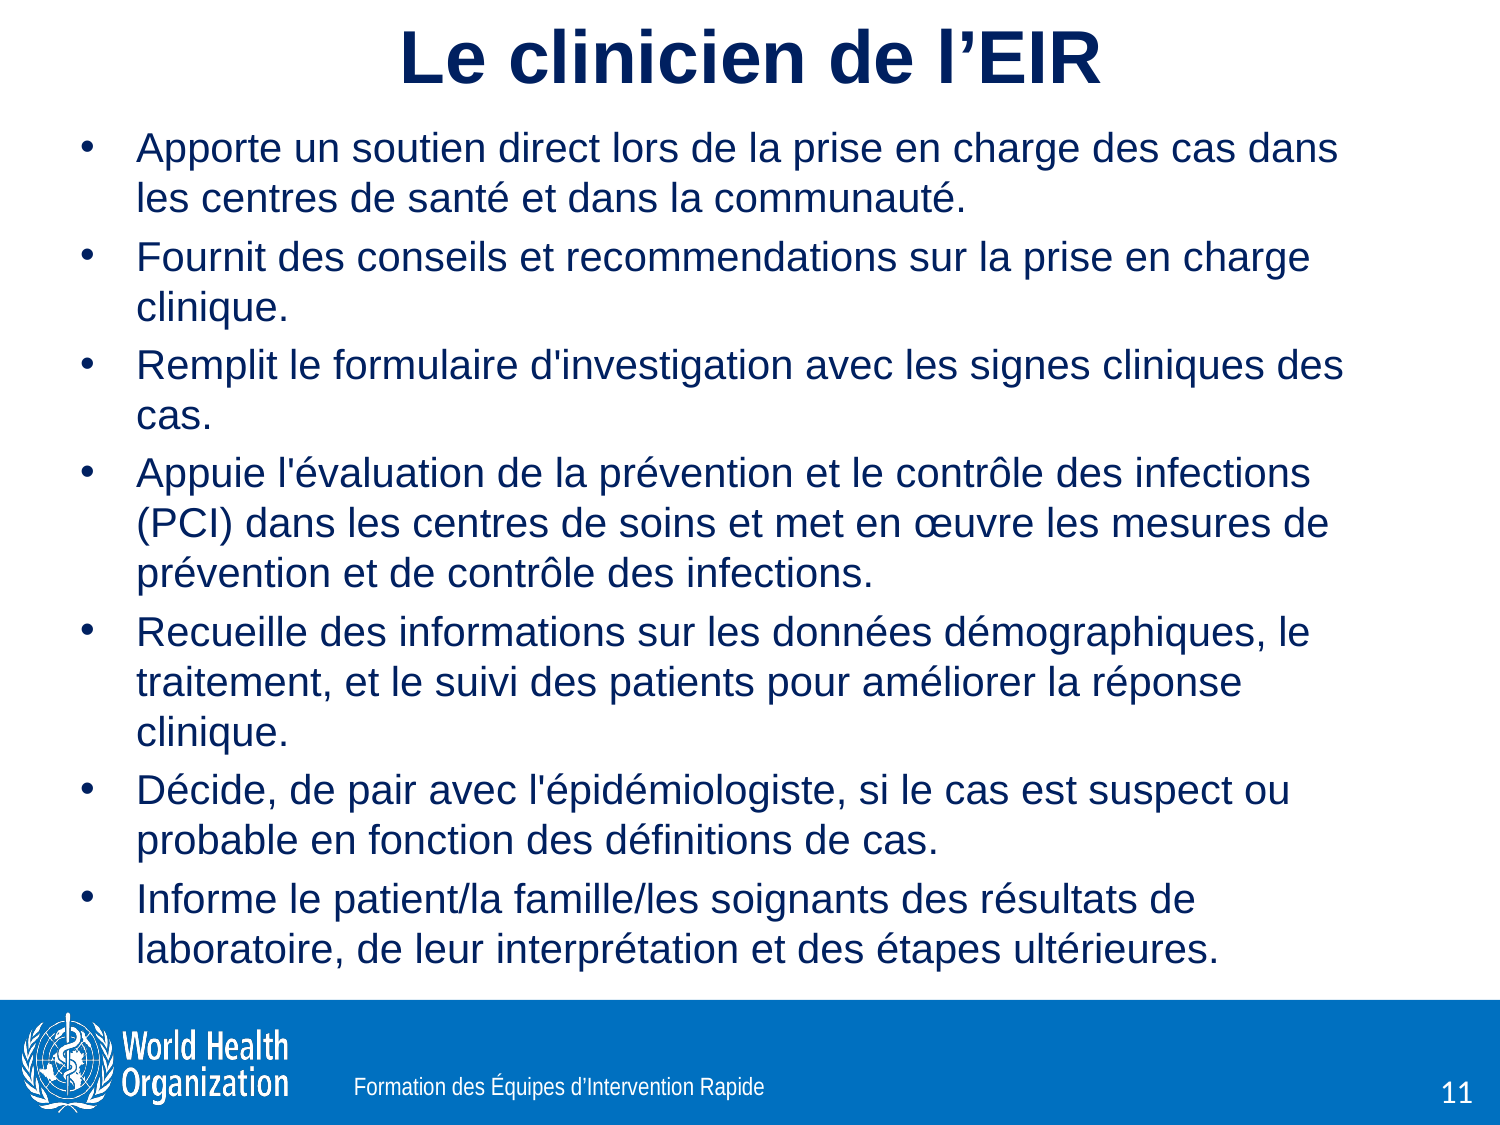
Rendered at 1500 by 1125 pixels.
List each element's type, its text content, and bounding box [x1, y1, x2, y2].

list Apporte un soutien direct lors de la prise en charge des cas dans les centres de santé et dans la communauté. Fournit des conseils et recommendations sur la prise en charge clinique. Remplit le formulaire d'investigation avec les signes cliniques des cas. Appuie l'évaluation de la prévention et le contrôle des infections (PCI) dans les centres de soins et met en œuvre les mesures de prévention et de contrôle des infections. Recueille des informations sur les données démographiques, le traitement, et le suivi des patients pour améliorer la réponse clinique. Décide, de pair avec l'épidémiologiste, si le cas est suspect ou probable en fonction des définitions de cas. Informe le patient/la famille/les soignants des résultats de laboratoire, de leur interprétation et des étapes ultérieures. [64, 113, 1400, 875]
title Le clinicien de l’EIR [76, 0, 1427, 148]
picture [21, 1012, 288, 1113]
